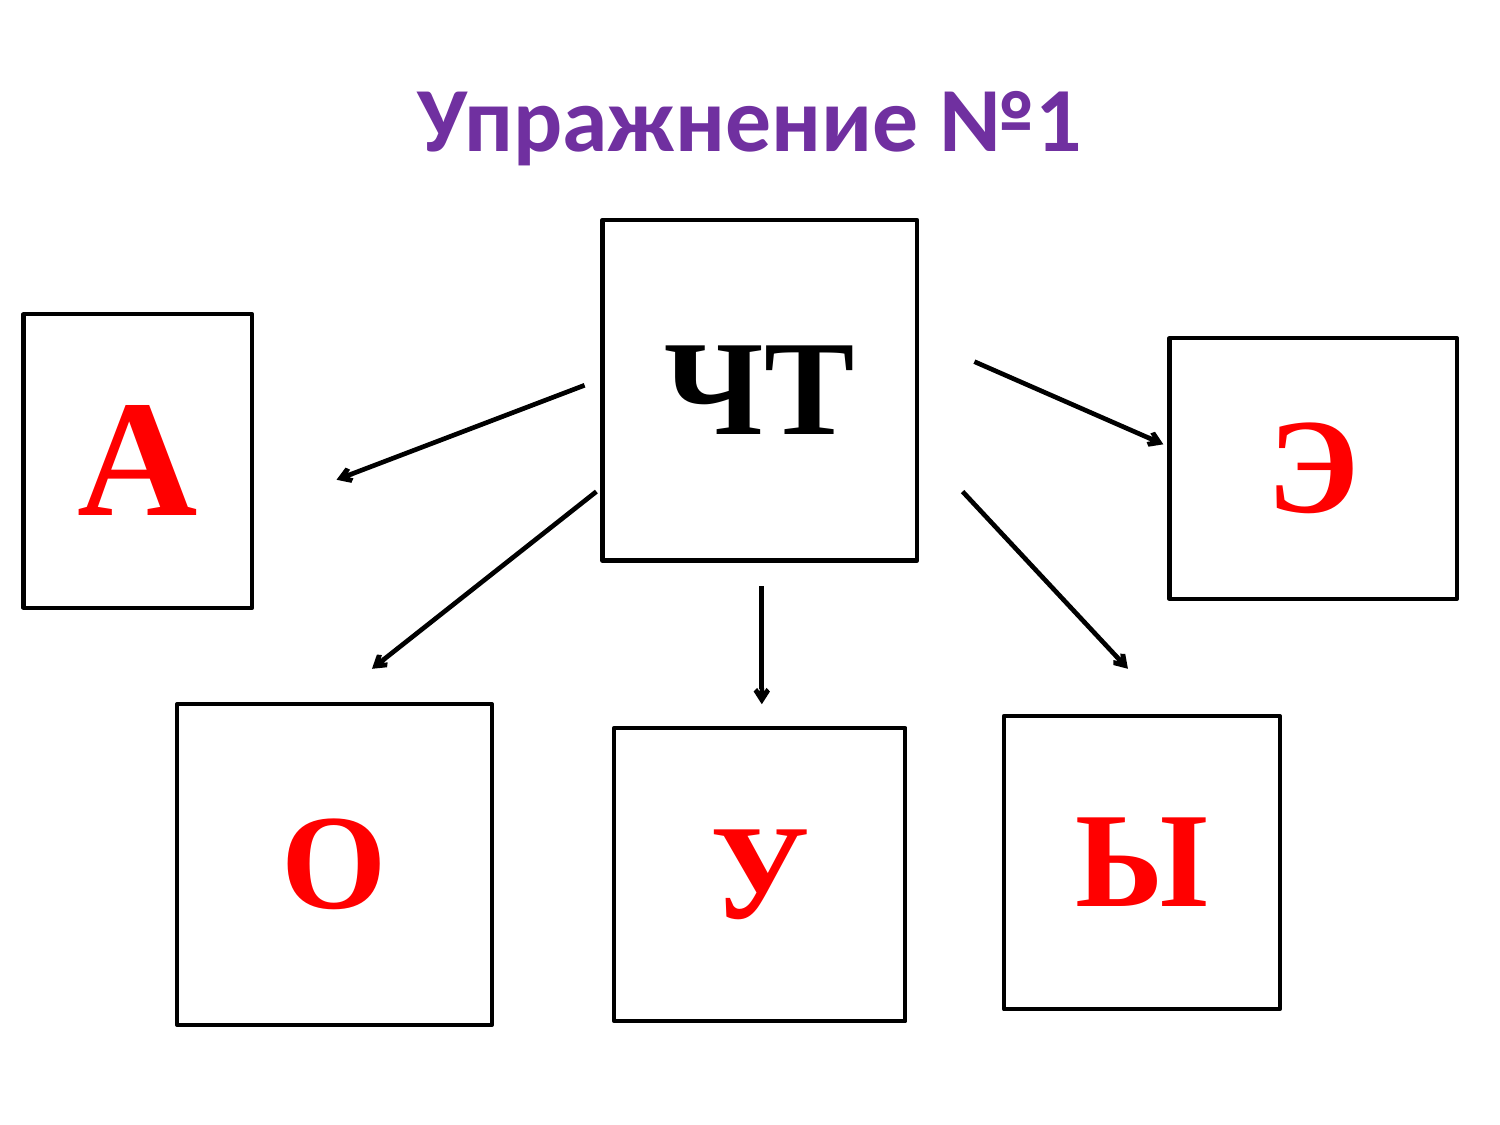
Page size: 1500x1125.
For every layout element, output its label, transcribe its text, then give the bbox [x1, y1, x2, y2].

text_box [336, 385, 585, 480]
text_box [371, 491, 597, 669]
title Упражнение №1 [75, 45, 1425, 159]
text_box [962, 491, 1129, 669]
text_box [974, 361, 1164, 445]
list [0, 160, 1483, 1125]
